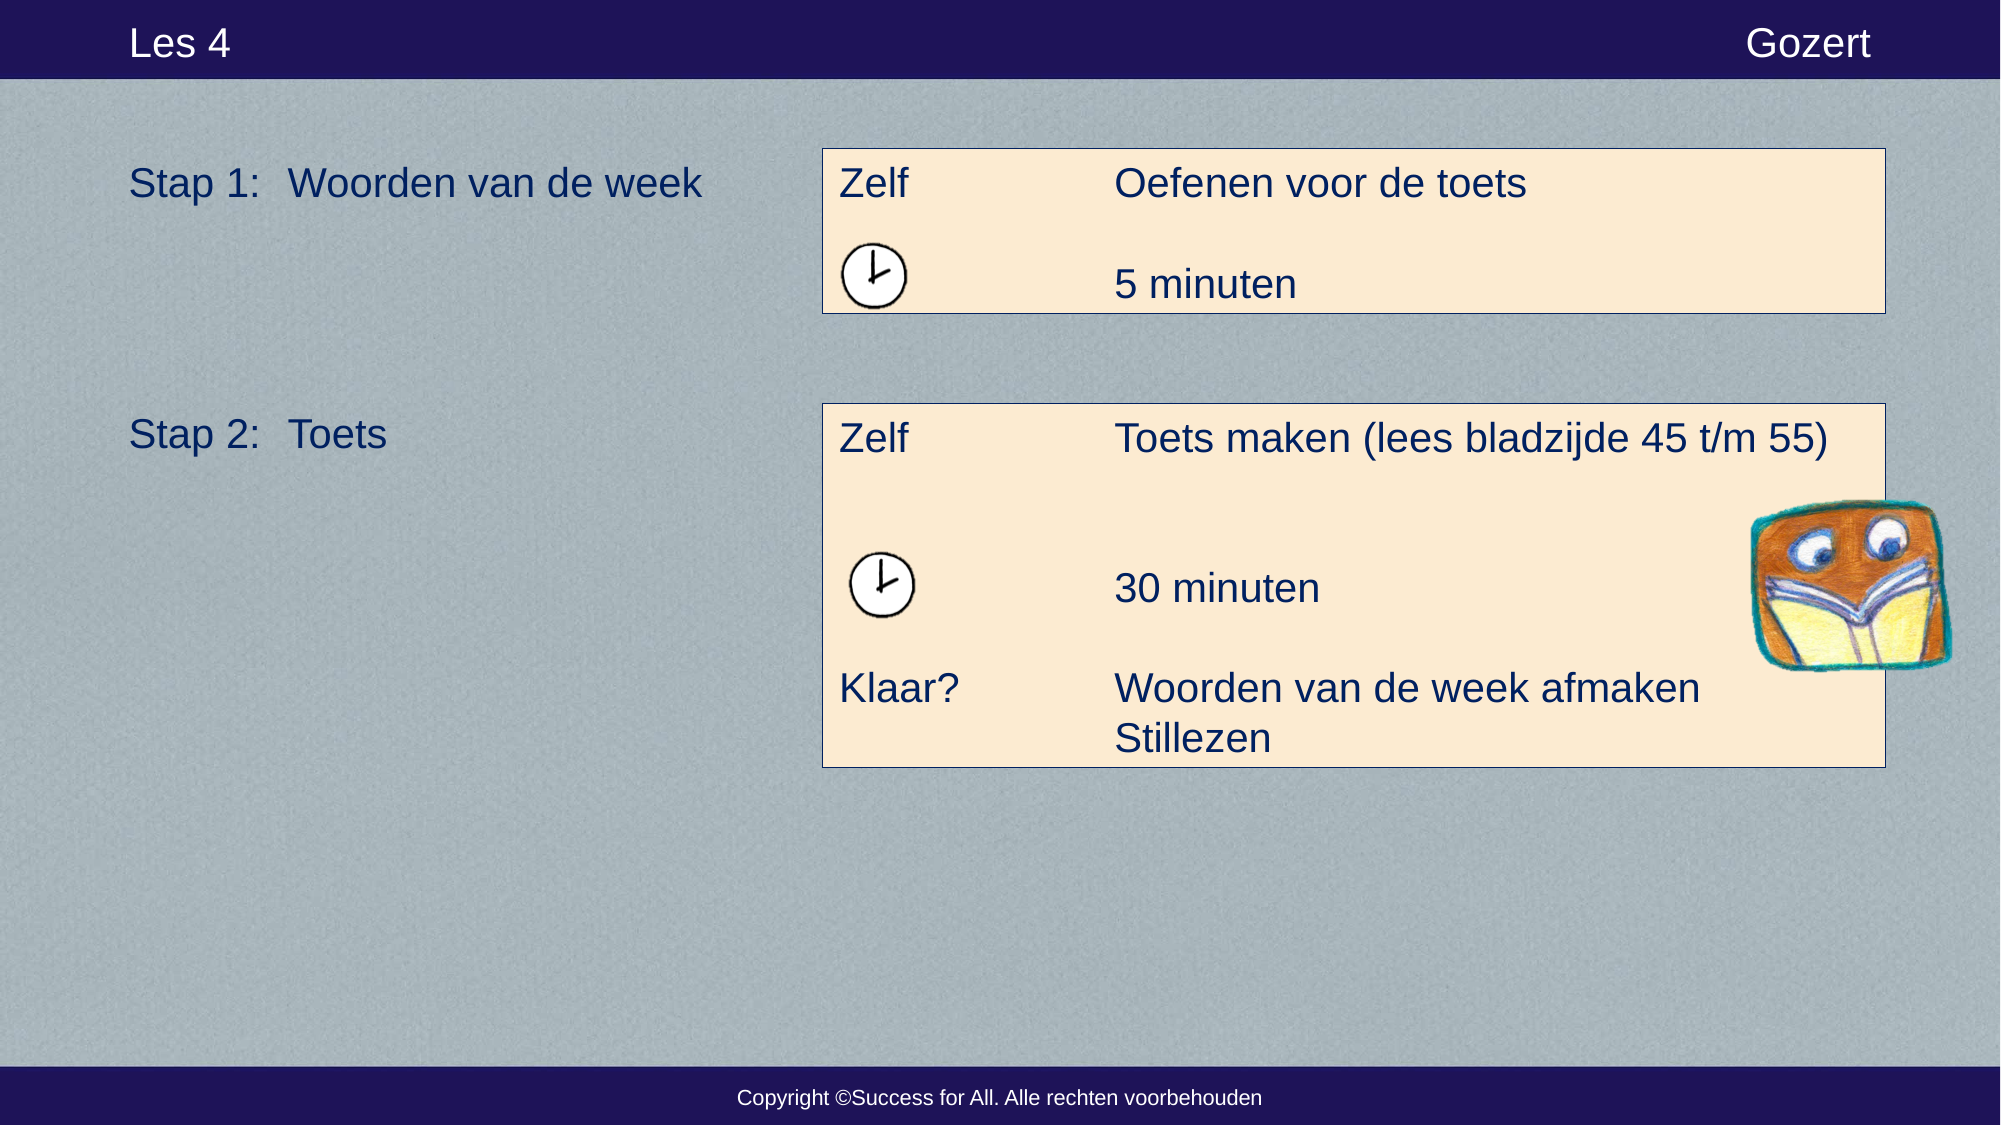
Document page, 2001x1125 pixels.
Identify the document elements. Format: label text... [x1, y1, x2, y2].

text_box Gozert [999, 8, 1886, 73]
text_box Les 4 [114, 8, 354, 73]
text_box Zelf Toets maken (lees bladzijde 45 t/m 55) 30 minuten Klaar? Woorden van de week afmaken Stillezen [822, 403, 1886, 768]
text_box Stap 1: Woorden van de week Stap 2: Toets [114, 148, 907, 764]
text_box Zelf Oefenen voor de toets 5 minuten [822, 148, 1886, 314]
text_box Copyright ©Success for All. Alle rechten voorbehouden [0, 1076, 2000, 1125]
picture [0, 0, 2001, 1125]
